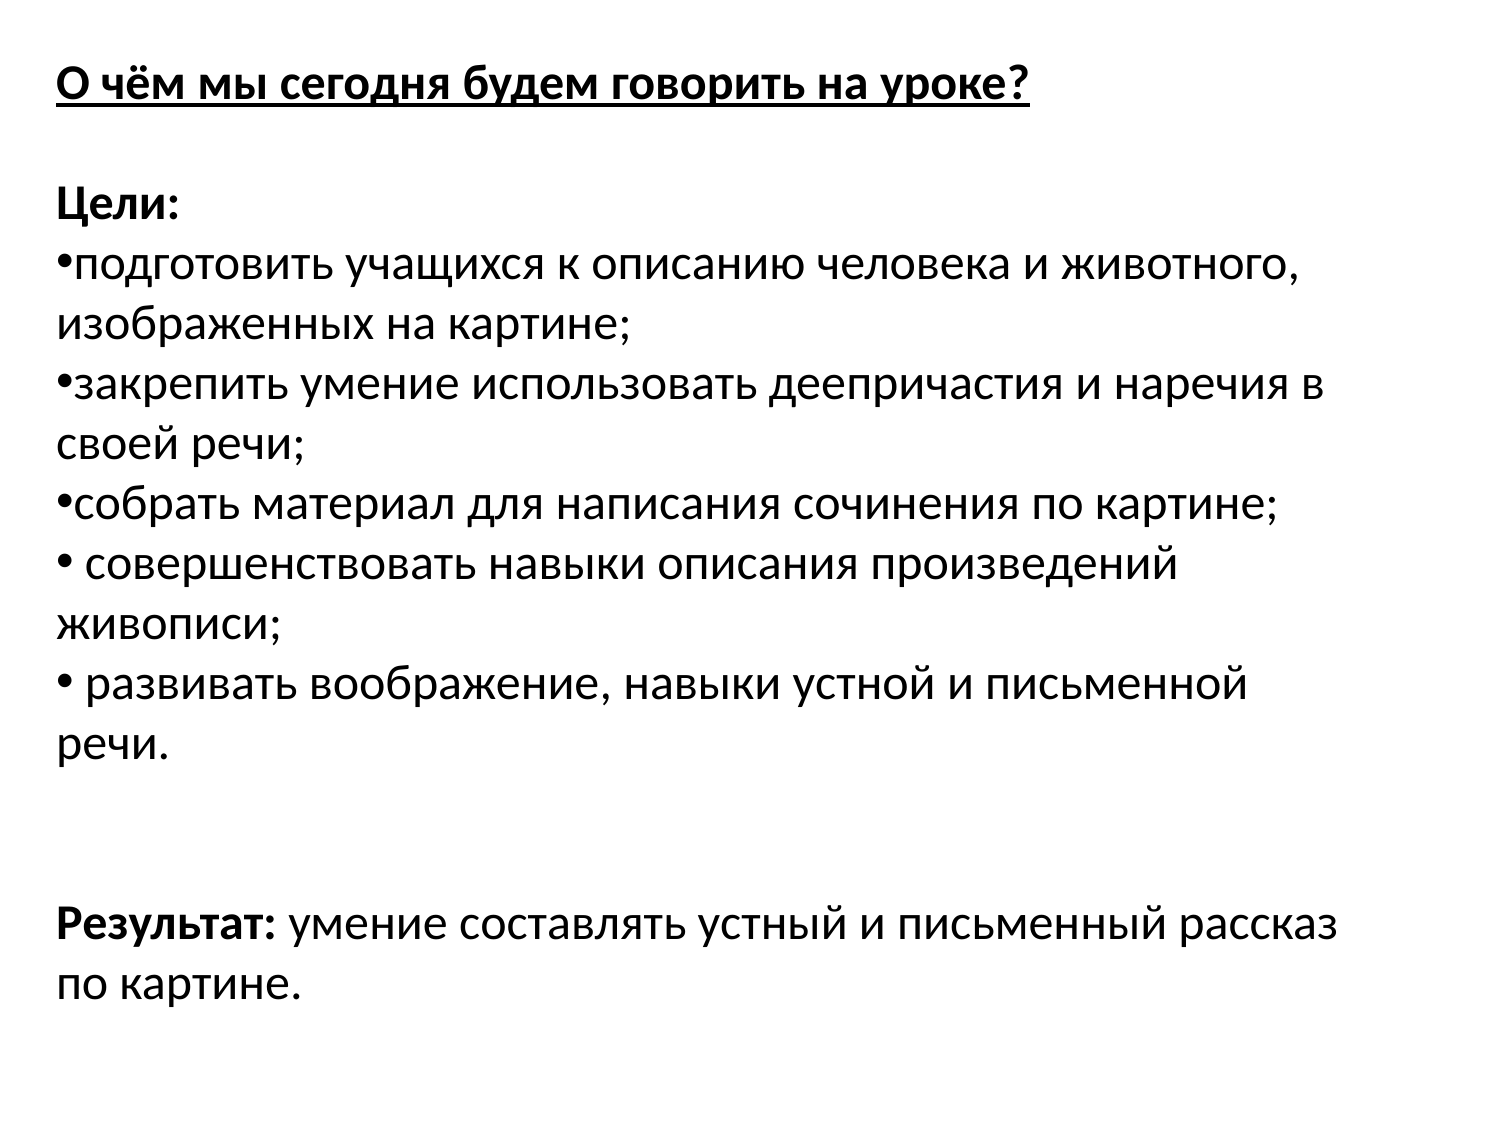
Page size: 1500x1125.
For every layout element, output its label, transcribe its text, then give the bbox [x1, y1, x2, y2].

text_box О чём мы сегодня будем говорить на уроке? Цели: подготовить учащихся к описанию человека и животного, изображенных на картине; закрепить умение использовать деепричастия и наречия в своей речи; собрать материал для написания сочинения по картине; совершенствовать навыки описания произведений живописи; развивать воображение, навыки устной и письменной речи. Результат: умение составлять устный и письменный рассказ по картине. [41, 42, 1388, 1018]
